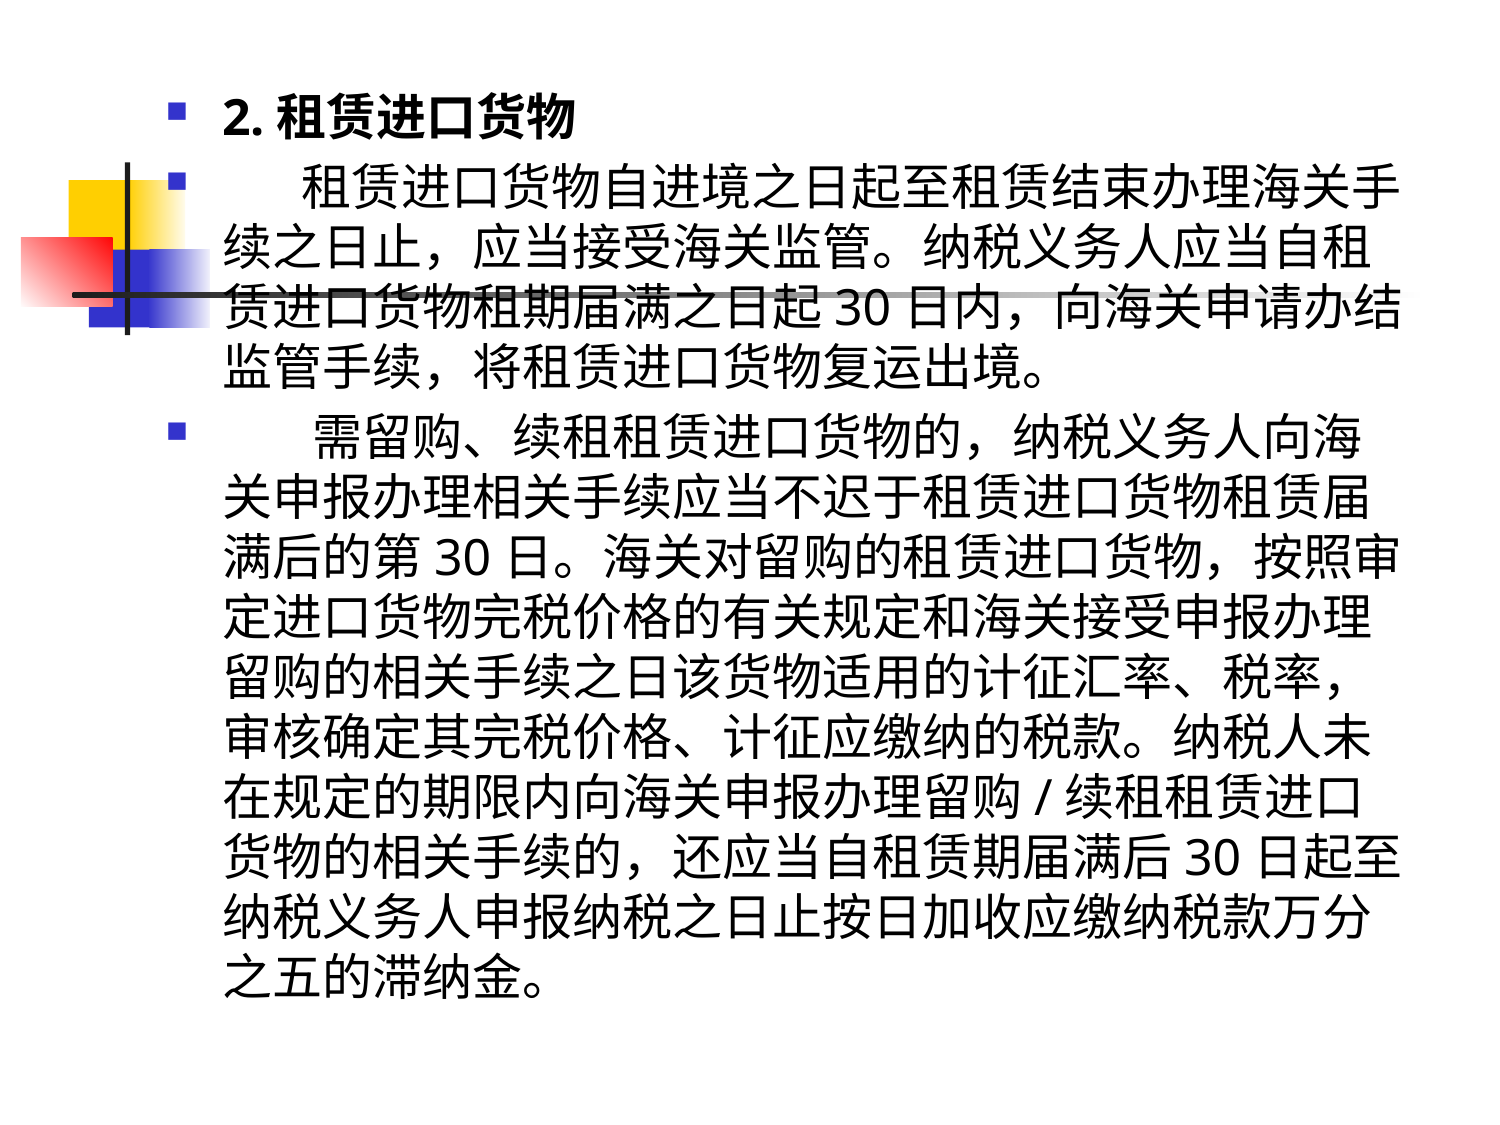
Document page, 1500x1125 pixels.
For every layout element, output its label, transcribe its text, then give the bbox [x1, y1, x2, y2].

list 2.租赁进口货物 租赁进口货物自进境之日起至租赁结束办理海关手续之日止，应当接受海关监管。纳税义务人应当自租赁进口货物租期届满之日起30日内，向海关申请办结监管手续，将租赁进口货物复运出境。 需留购、续租租赁进口货物的，纳税义务人向海关申报办理相关手续应当不迟于租赁进口货物租赁届满后的第30日。海关对留购的租赁进口货物，按照审定进口货物完税价格的有关规定和海关接受申报办理留购的相关手续之日该货物适用的计征汇率、税率，审核确定其完税价格、计征应缴纳的税款。纳税人未在规定的期限内向海关申报办理留购/续租租赁进口货物的相关手续的，还应当自租赁期届满后30日起至纳税义务人申报纳税之日止按日加收应缴纳税款万分之五的滞纳金。 [150, 77, 1423, 1016]
